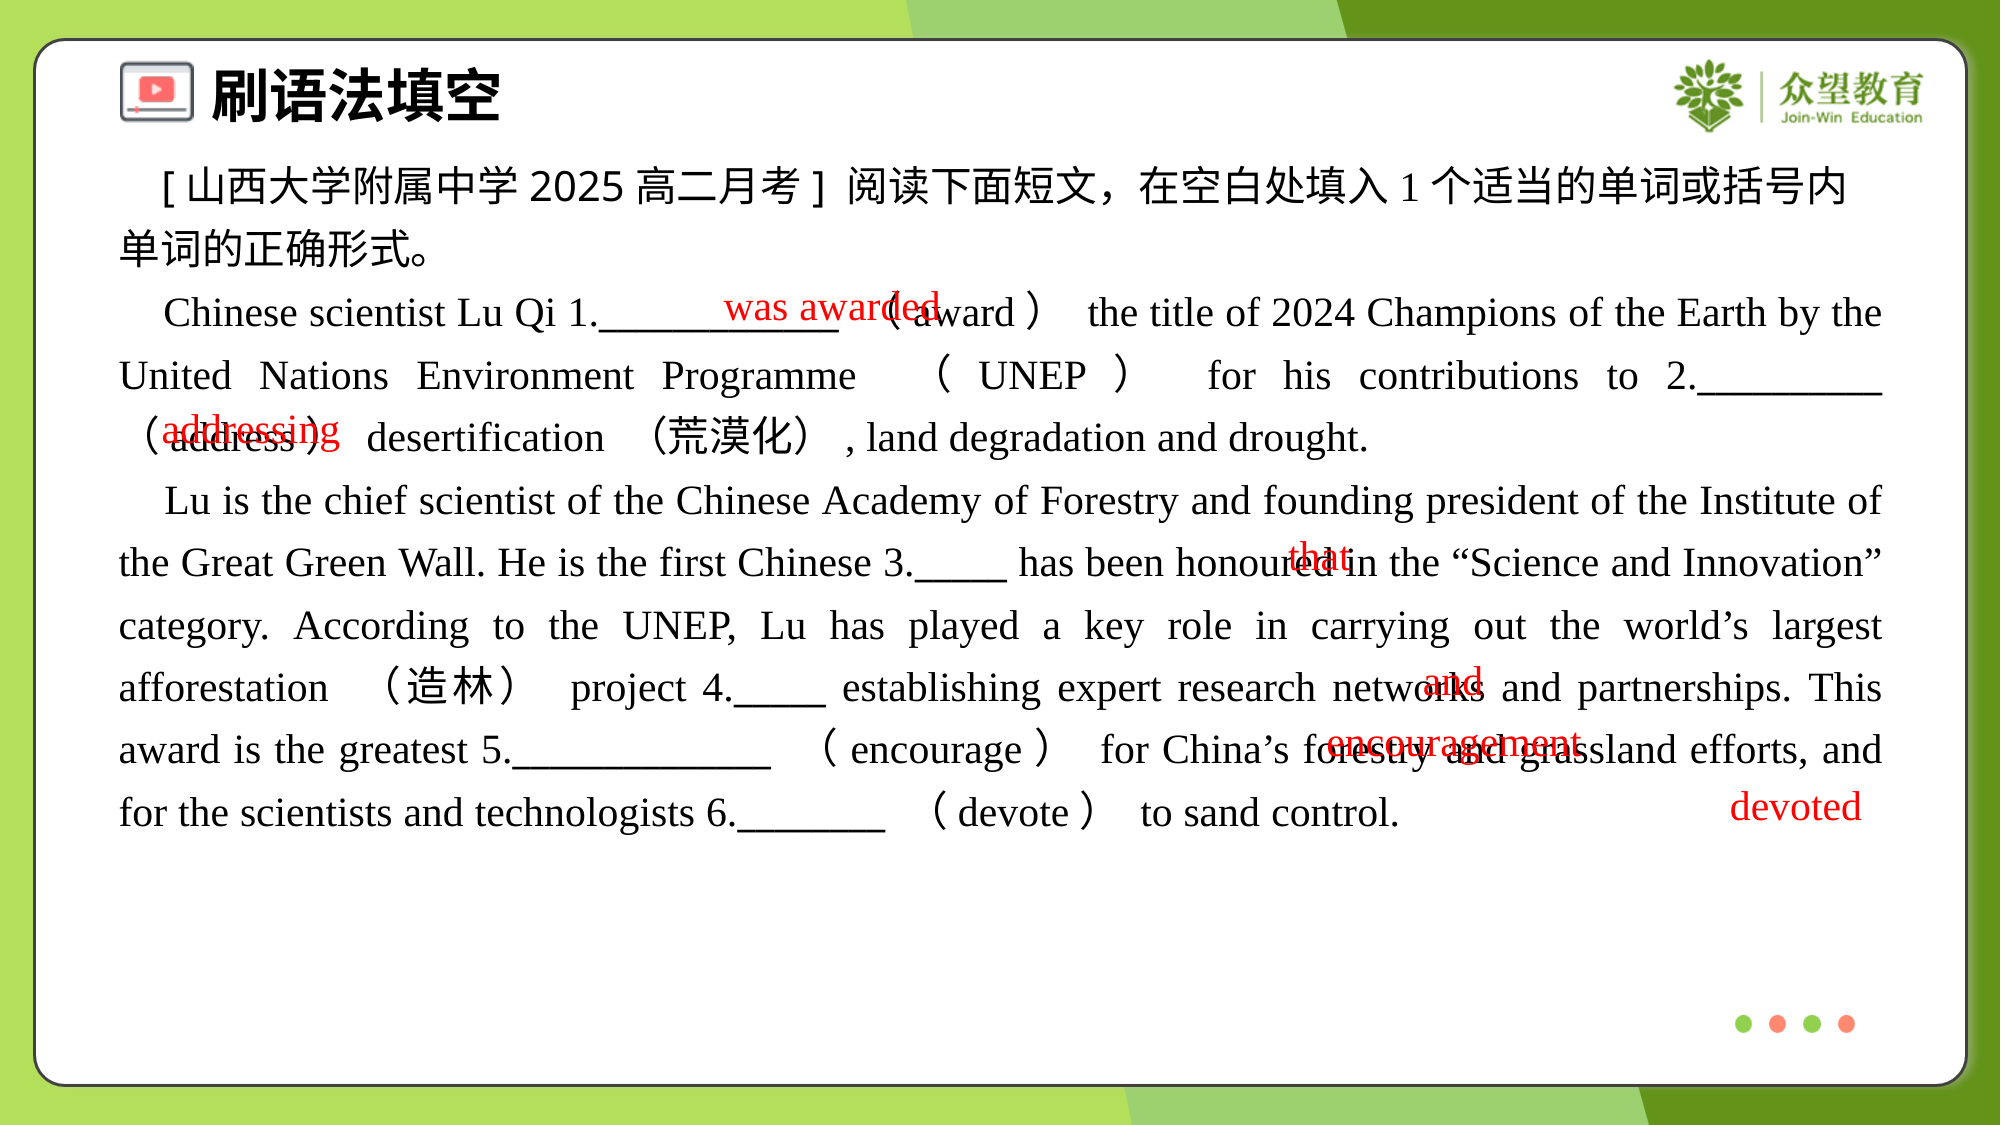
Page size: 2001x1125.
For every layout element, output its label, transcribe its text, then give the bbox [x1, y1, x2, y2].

text_box [山西大学附属中学2025高二月考] 阅读下面短文，在空白处填入1个适当的单词或括号内单词的正确形式。 Chinese scientist Lu Qi 1._____________ （award） the title of 2024 Champions of the Earth by the United Nations Environment Programme （UNEP） for his contributions to 2.__________ （address） desertification （荒漠化）, land degradation and drought. Lu is the chief scientist of the Chinese Academy of Forestry and founding president of the Institute of the Great Green Wall. He is the first Chinese 3._____ has been honoured in the “Science and Innovation” category. According to the UNEP, Lu has played a key role in carrying out the world’s largest afforestation （造林） project 4._____ establishing expert research networks and partnerships. This award is the greatest 5.______________ （encourage） for China’s forestry and grassland efforts, and for the scientists and technologists 6.________ （devote） to sand control. [118, 147, 1883, 898]
text_box was awarded [714, 266, 951, 324]
text_box encouragement [1322, 701, 1586, 760]
text_box devoted [1725, 766, 1867, 824]
picture [0, 0, 2000, 1125]
text_box and [1418, 641, 1488, 699]
text_box that [1283, 516, 1356, 574]
text_box addressing [157, 389, 345, 447]
